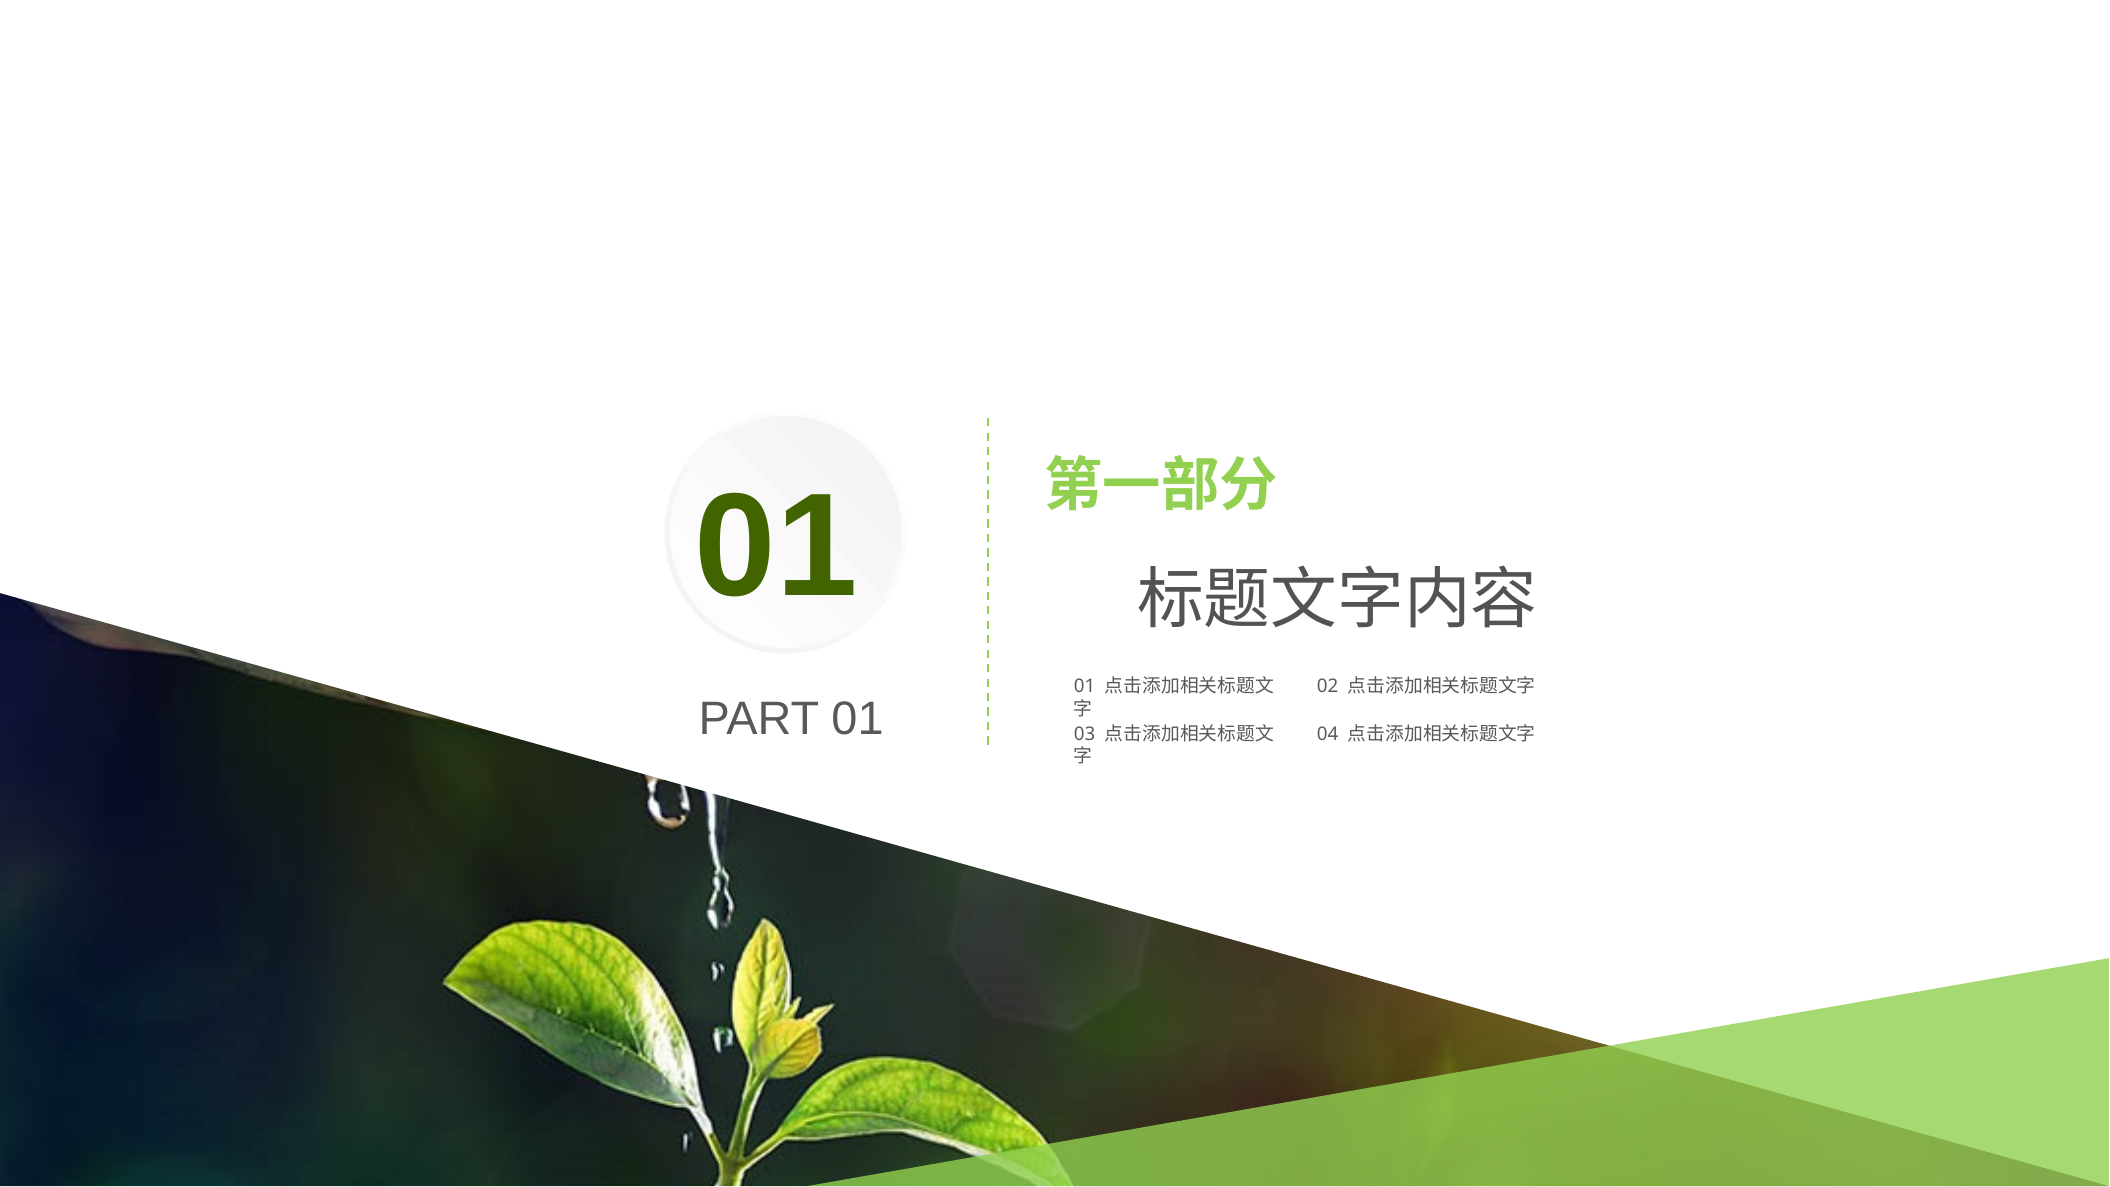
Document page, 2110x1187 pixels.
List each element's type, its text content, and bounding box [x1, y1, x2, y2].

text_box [664, 410, 907, 654]
text_box 04 点击添加相关标题文字 [1302, 714, 1560, 751]
text_box 02 点击添加相关标题文字 [1302, 666, 1560, 704]
text_box [0, 592, 1608, 1187]
text_box 第一部分 标题文字内容 [1010, 439, 1568, 651]
text_box [806, 956, 2110, 1187]
text_box 03 点击添加相关标题文字 [1060, 714, 1306, 774]
text_box PART 01 [698, 687, 907, 745]
text_box 01 点击添加相关标题文字 [1060, 666, 1306, 714]
